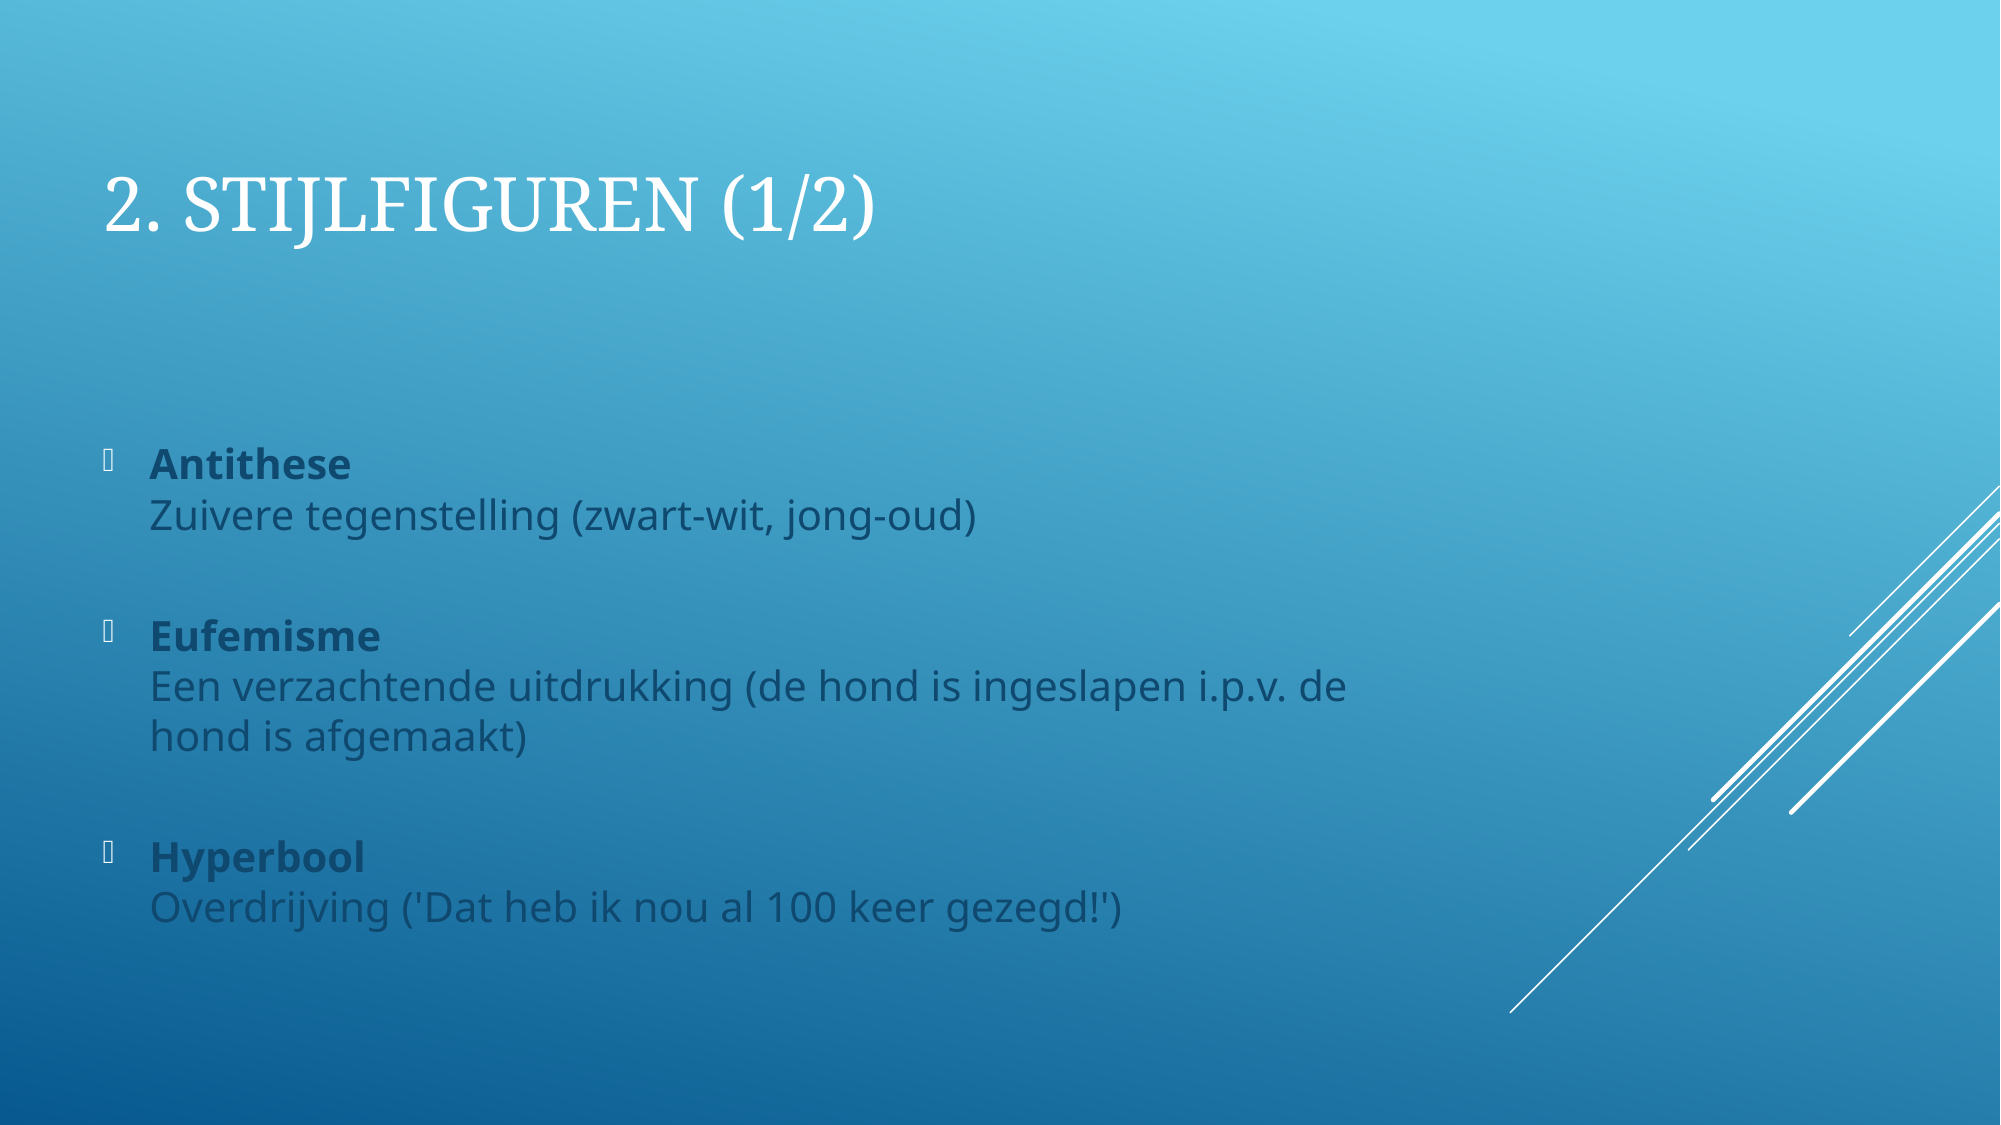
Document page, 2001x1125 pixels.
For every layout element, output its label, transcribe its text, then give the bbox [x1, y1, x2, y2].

title 2. Stijlfiguren (1/2) [87, 114, 1438, 290]
list Antithese Zuivere tegenstelling (zwart-wit, jong-oud) Eufemisme Een verzachtende uitdrukking (de hond is ingeslapen i.p.v. de hond is afgemaakt) Hyperbool Overdrijving ('Dat heb ik nou al 100 keer gezegd!') [87, 295, 1438, 1073]
